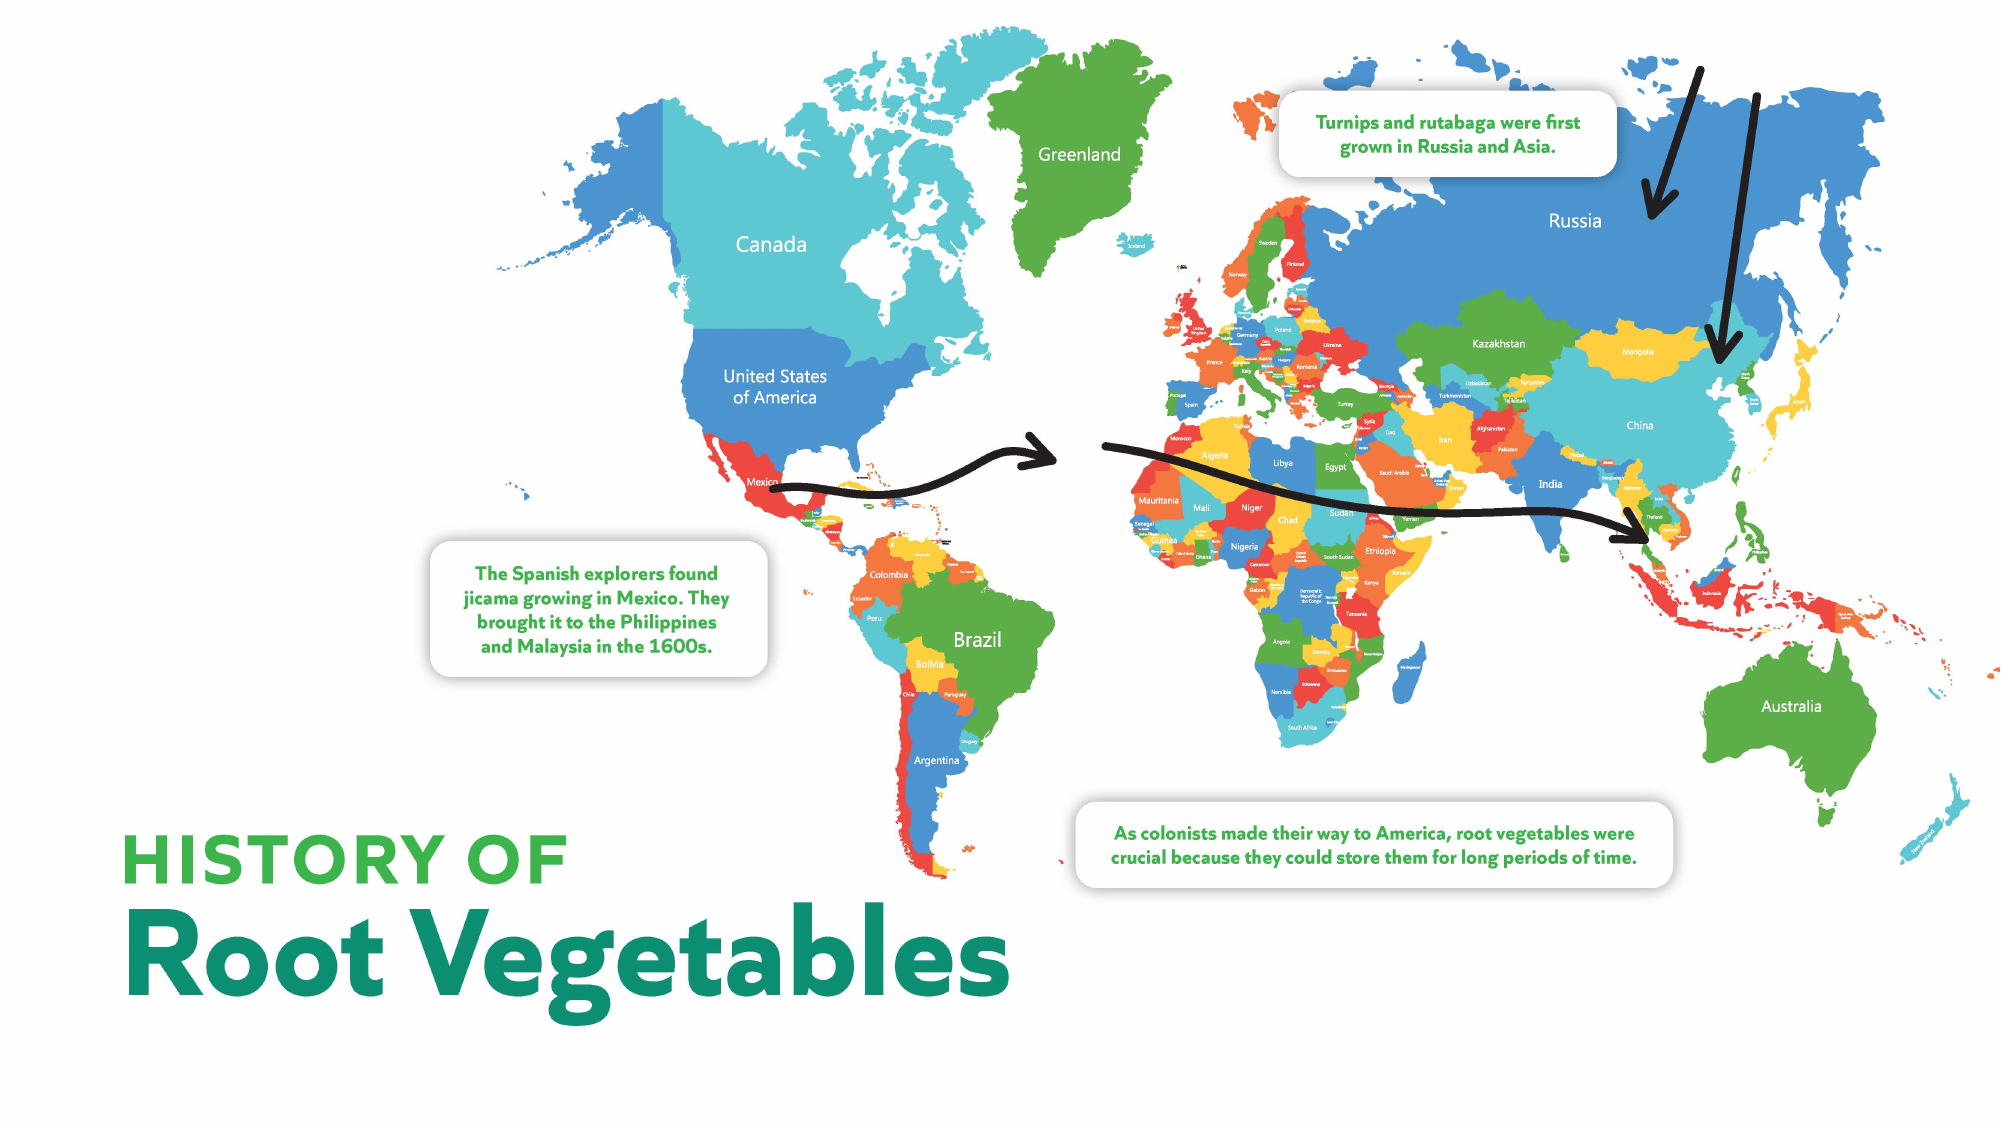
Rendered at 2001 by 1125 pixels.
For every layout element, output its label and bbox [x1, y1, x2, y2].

list [0, 0, 2000, 1125]
